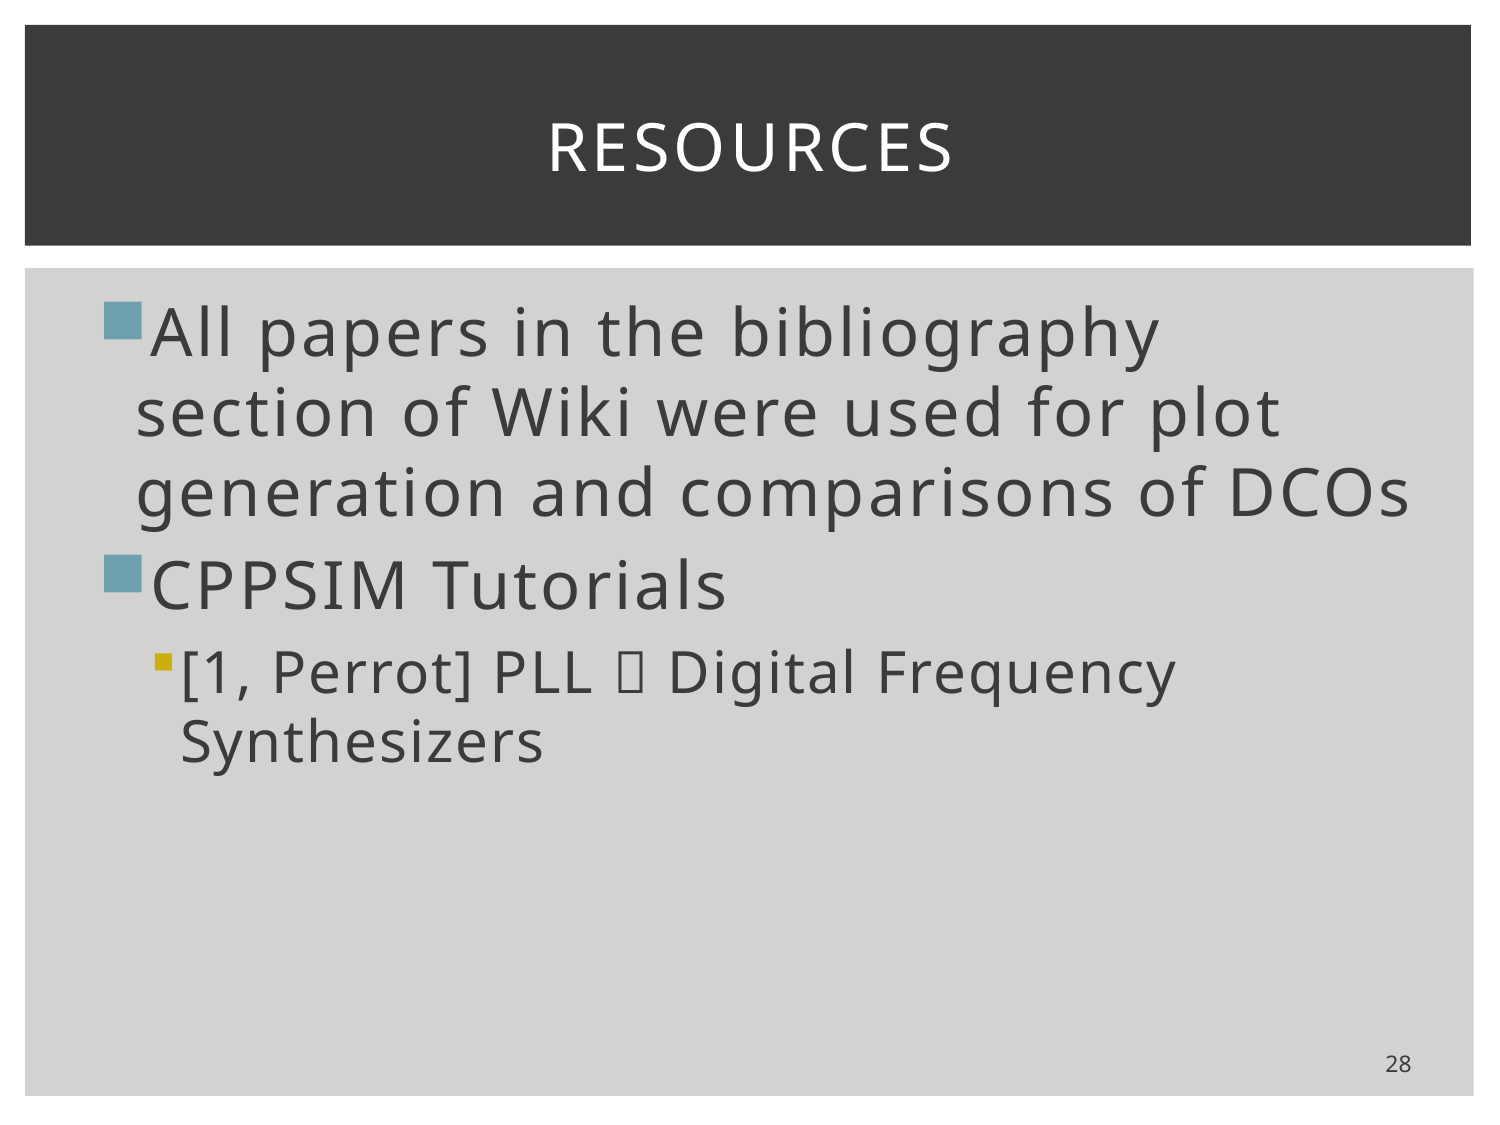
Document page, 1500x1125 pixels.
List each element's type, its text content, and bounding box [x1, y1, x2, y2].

list All papers in the bibliography section of Wiki were used for plot generation and comparisons of DCOs CPPSIM Tutorials [1, Perrot] PLL  Digital Frequency Synthesizers [75, 281, 1438, 1005]
title RESOURCES [62, 58, 1438, 232]
slide_number 28 [1349, 1041, 1448, 1089]
